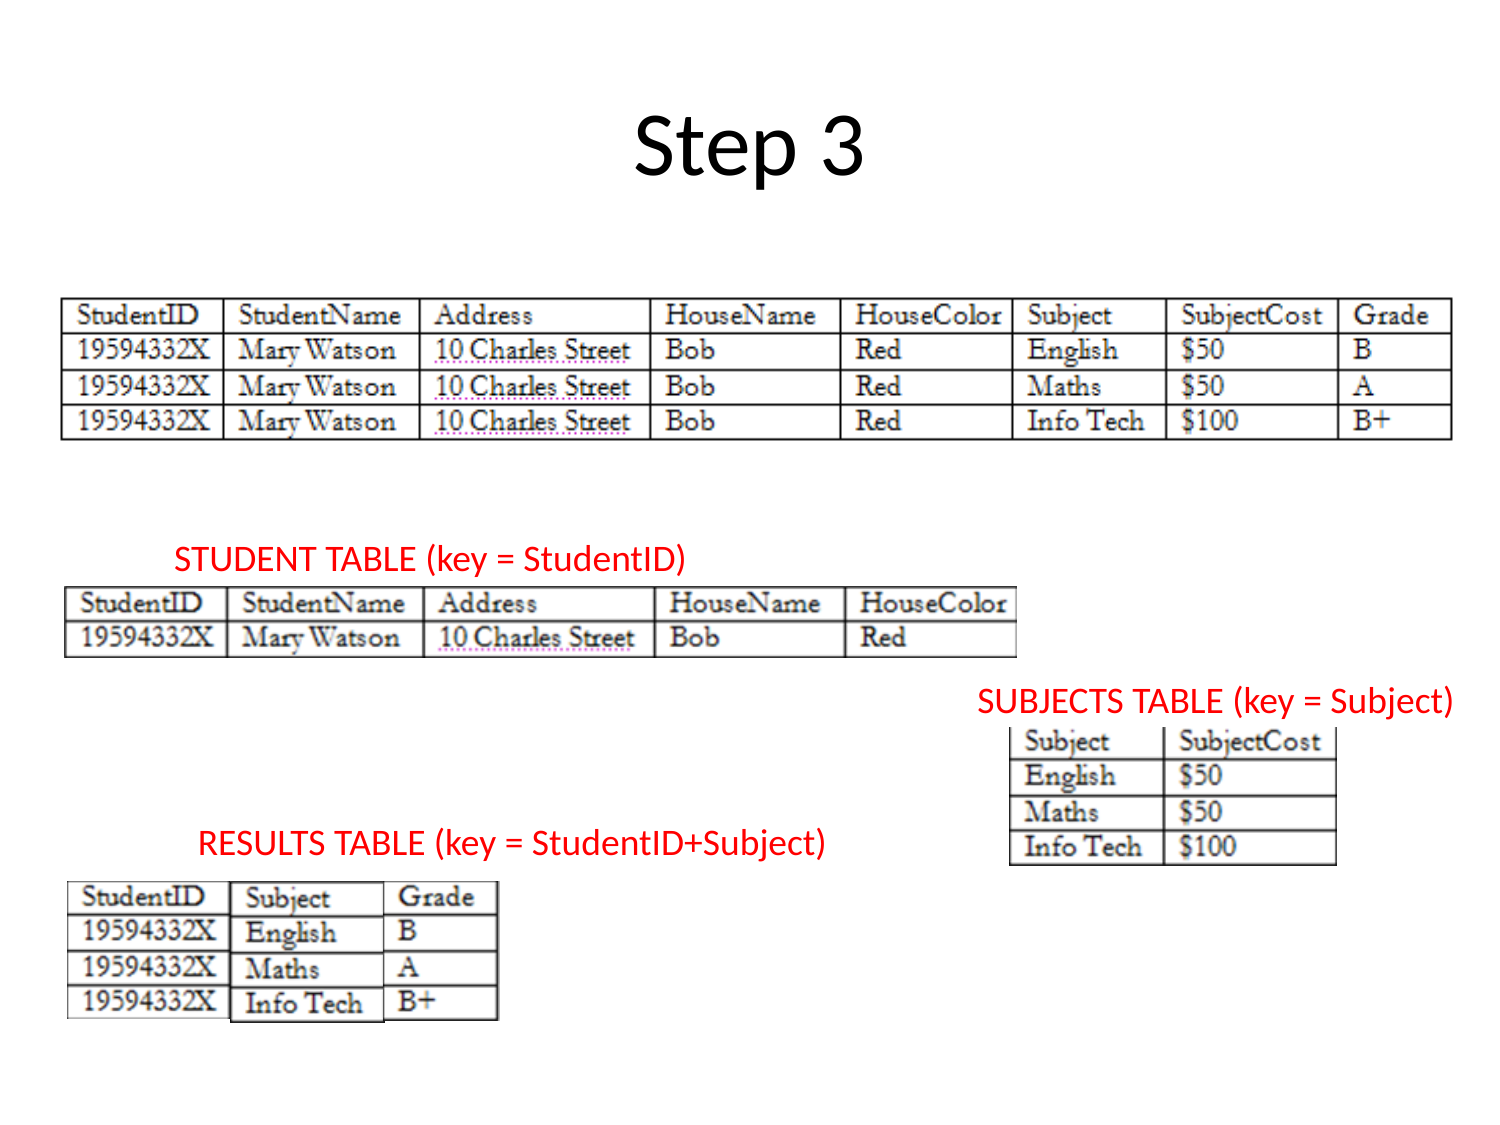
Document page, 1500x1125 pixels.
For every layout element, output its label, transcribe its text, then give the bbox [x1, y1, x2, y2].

picture [52, 290, 1460, 447]
text_box STUDENT TABLE (key = StudentID) [159, 527, 916, 584]
picture [67, 881, 500, 1023]
picture [64, 585, 1017, 659]
text_box SUBJECTS TABLE (key = Subject) [962, 668, 1500, 729]
picture [1009, 727, 1337, 866]
text_box RESULTS TABLE (key = StudentID+Subject) [183, 810, 939, 871]
title Step 3 [75, 45, 1425, 233]
